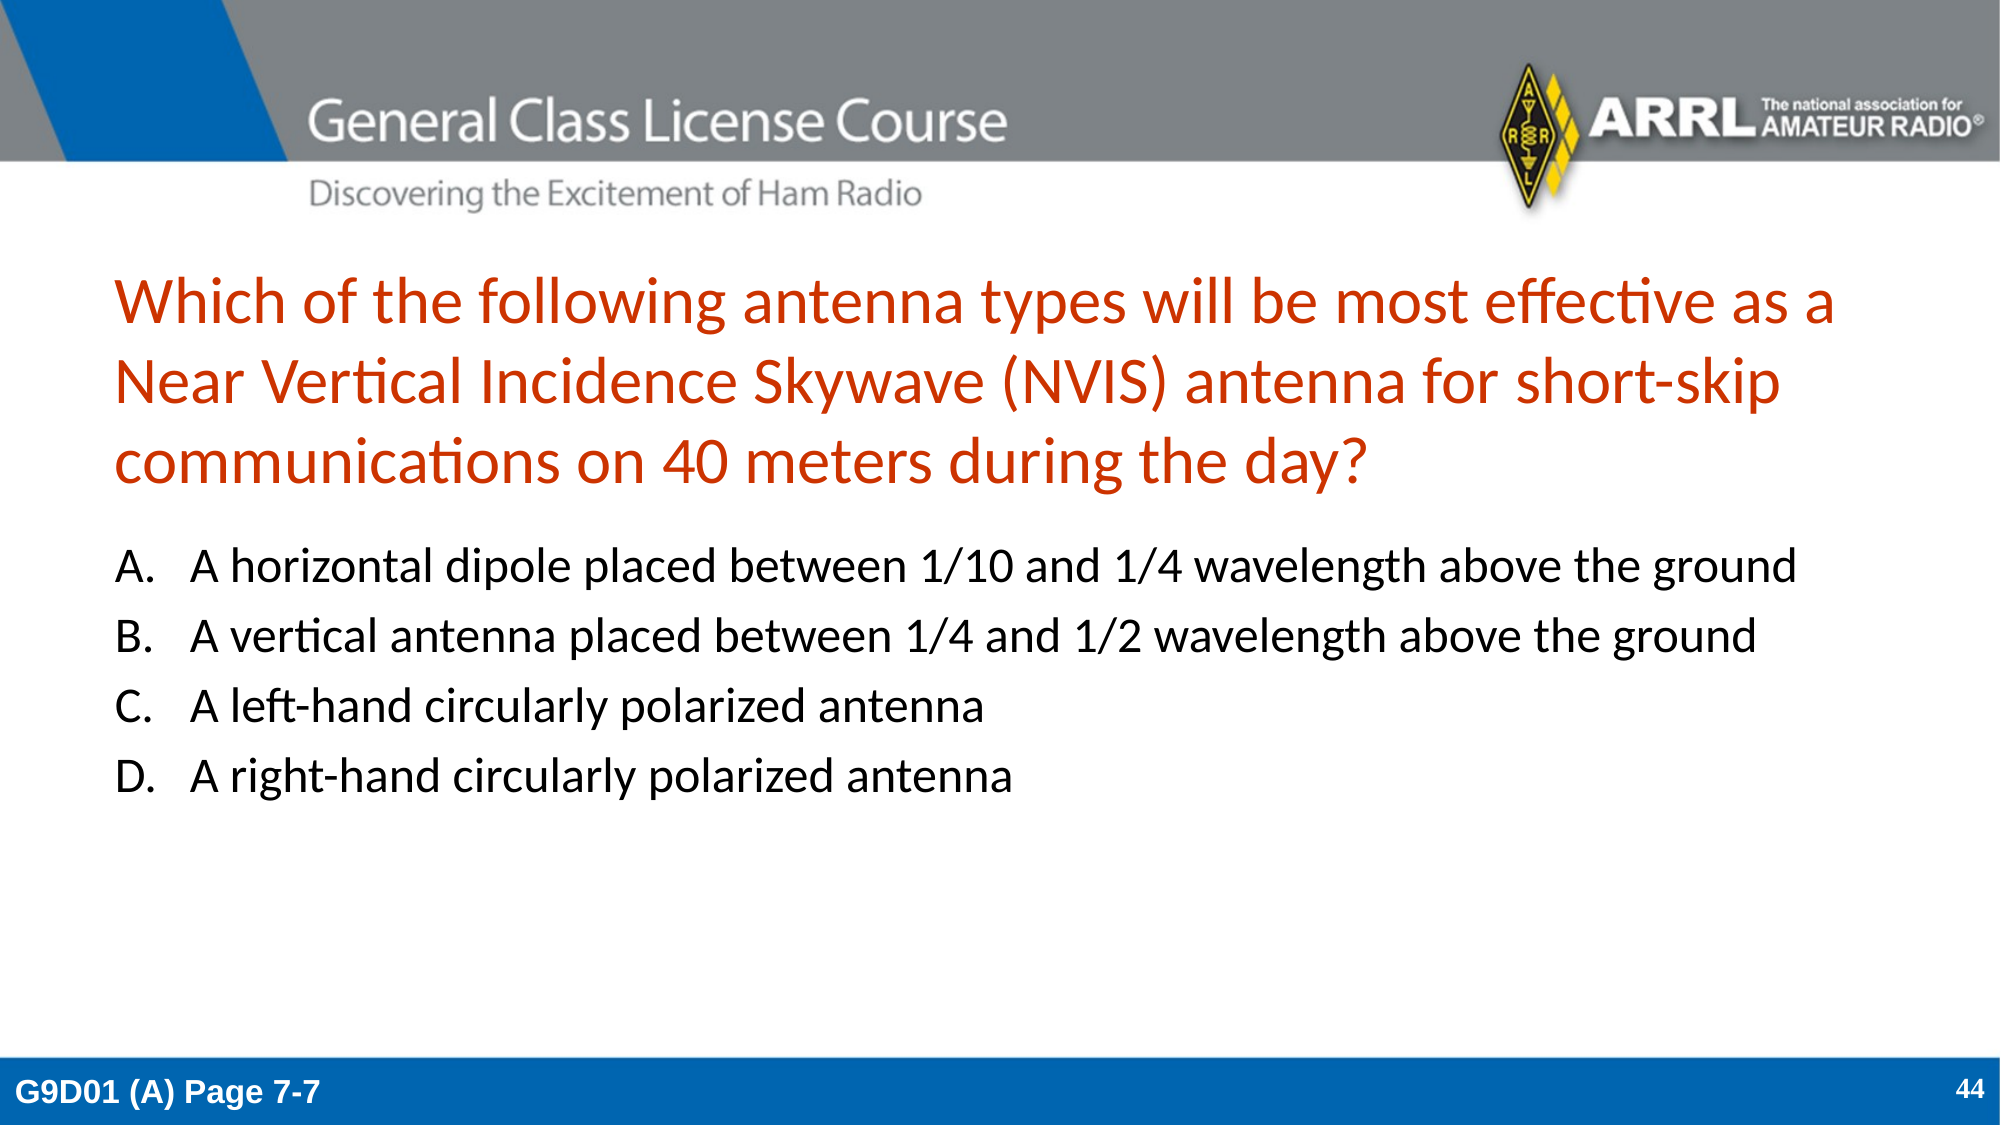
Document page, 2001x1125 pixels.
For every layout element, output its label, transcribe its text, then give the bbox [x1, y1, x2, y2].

text_box G9D01 (A) Page 7-7 [0, 1062, 1313, 1118]
title Which of the following antenna types will be most effective as a Near Vertical Incidence Skywave (NVIS) antenna for short-skip communications on 40 meters during the day? [99, 249, 1900, 468]
text_box 44 [1875, 1062, 2000, 1113]
list A horizontal dipole placed between 1/10 and 1/4 wavelength above the ground A vertical antenna placed between 1/4 and 1/2 wavelength above the ground A left-hand circularly polarized antenna A right-hand circularly polarized antenna [99, 525, 1900, 1005]
picture [0, 0, 2001, 1125]
